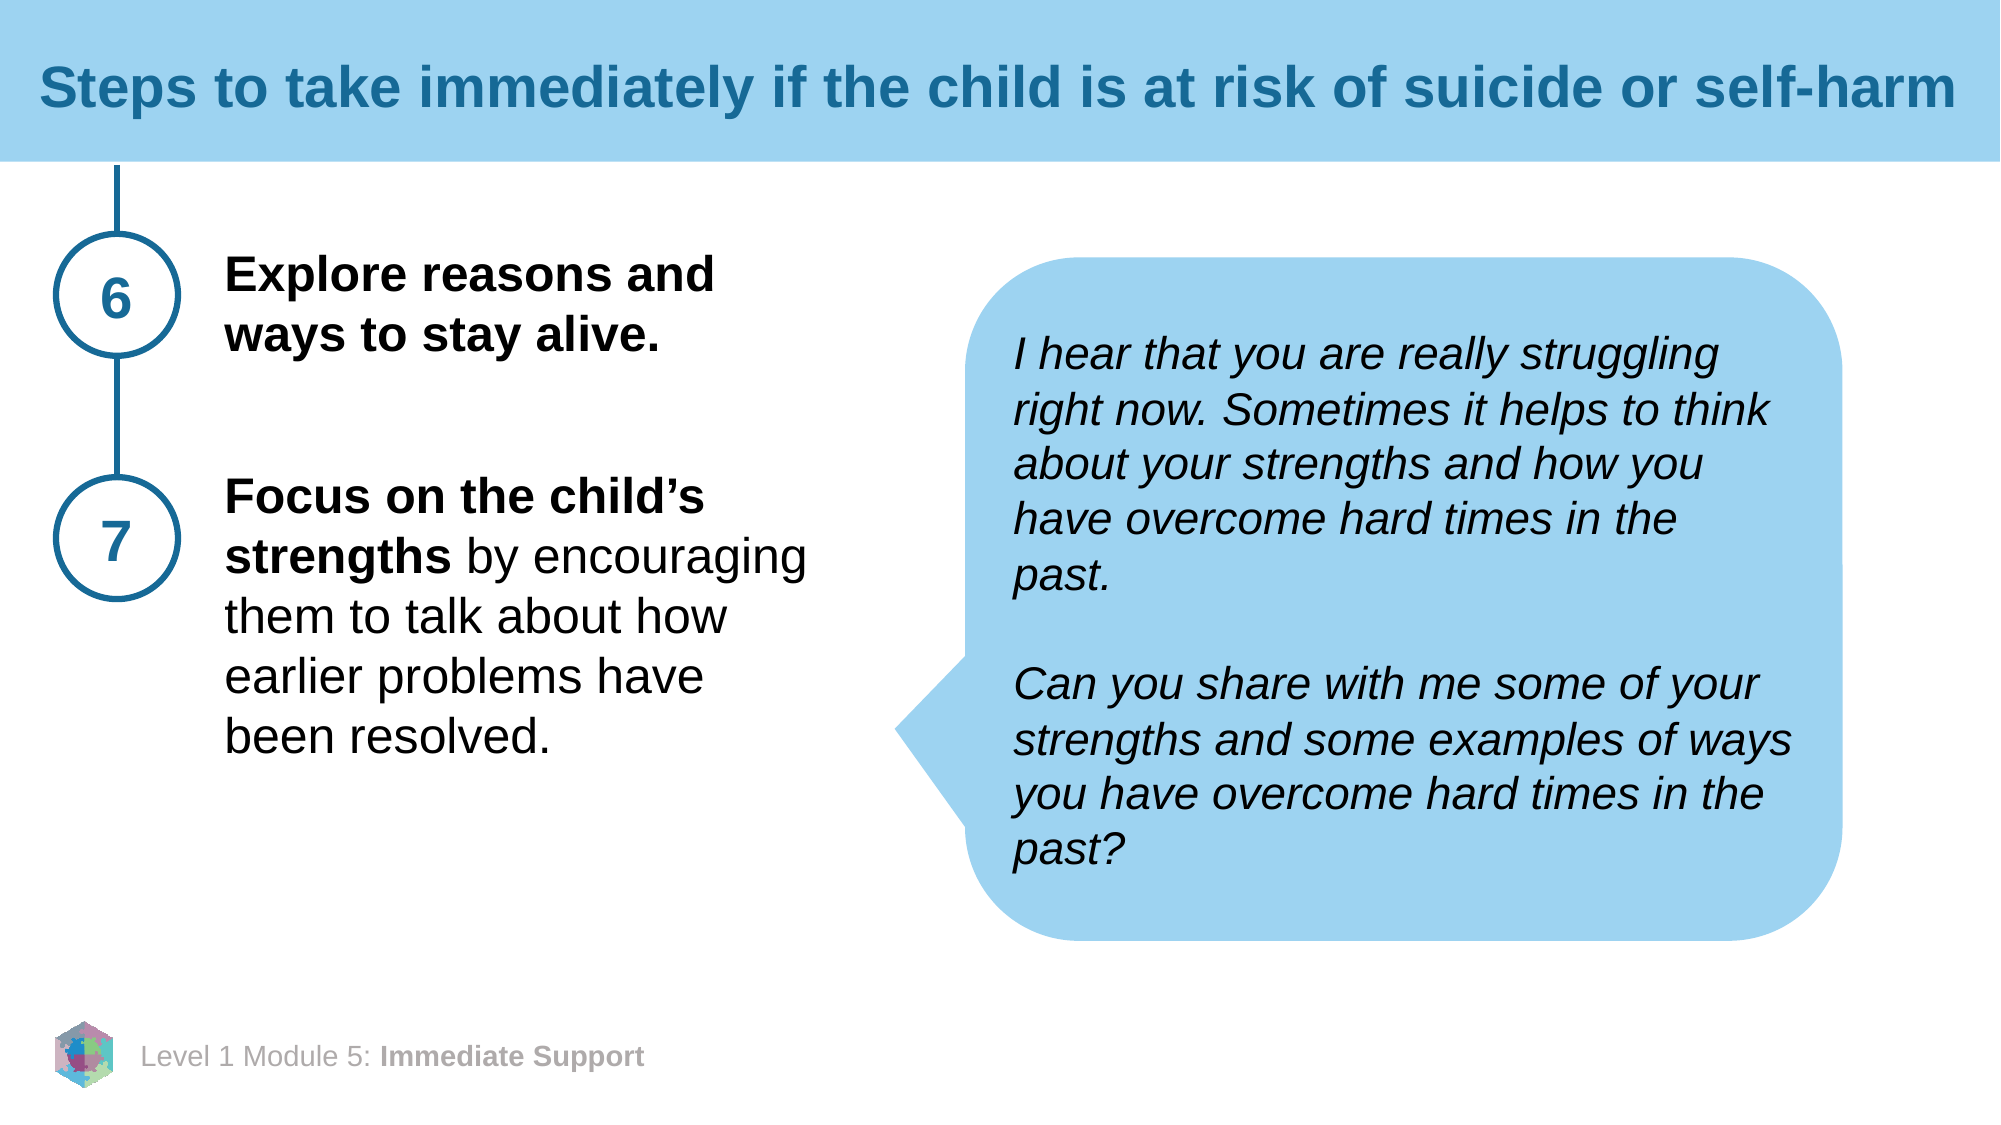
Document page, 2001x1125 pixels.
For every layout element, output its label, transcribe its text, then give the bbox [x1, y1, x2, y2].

title Steps to take immediately if the child is at risk of suicide or self-harm [0, 0, 2000, 198]
text_box I hear that you are really struggling right now. Sometimes it helps to think about your strengths and how you have overcome hard times in the past. Can you share with me some of your strengths and some examples of ways you have overcome hard times in the past? [893, 256, 1844, 942]
picture [55, 1021, 113, 1088]
text_box Explore reasons and ways to stay alive. Focus on the child’s strengths by encouraging them to talk about how earlier problems have been resolved. [209, 233, 833, 653]
text_box 6 [118, 232, 180, 357]
text_box 7 [54, 476, 180, 601]
text_box 6 [54, 232, 116, 357]
